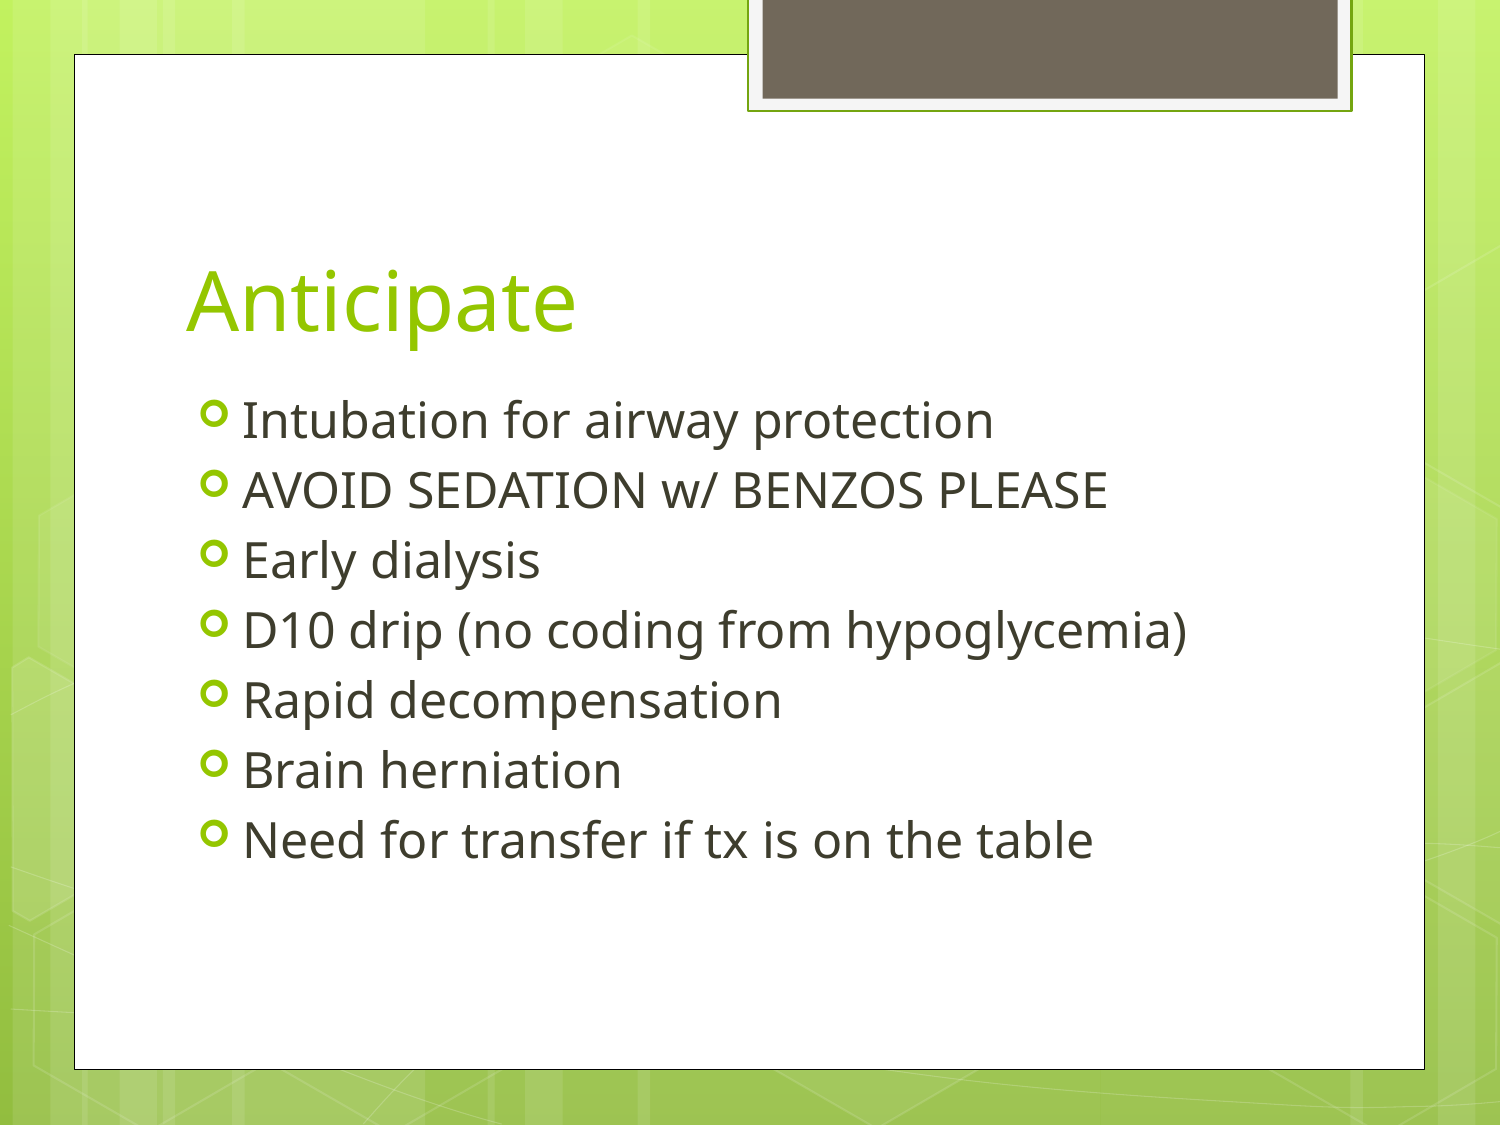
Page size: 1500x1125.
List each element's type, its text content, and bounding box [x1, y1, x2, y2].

list Intubation for airway protection AVOID SEDATION w/ BENZOS PLEASE Early dialysis D10 drip (no coding from hypoglycemia) Rapid decompensation Brain herniation Need for transfer if tx is on the table [171, 381, 1283, 957]
title Anticipate [171, 168, 1324, 357]
